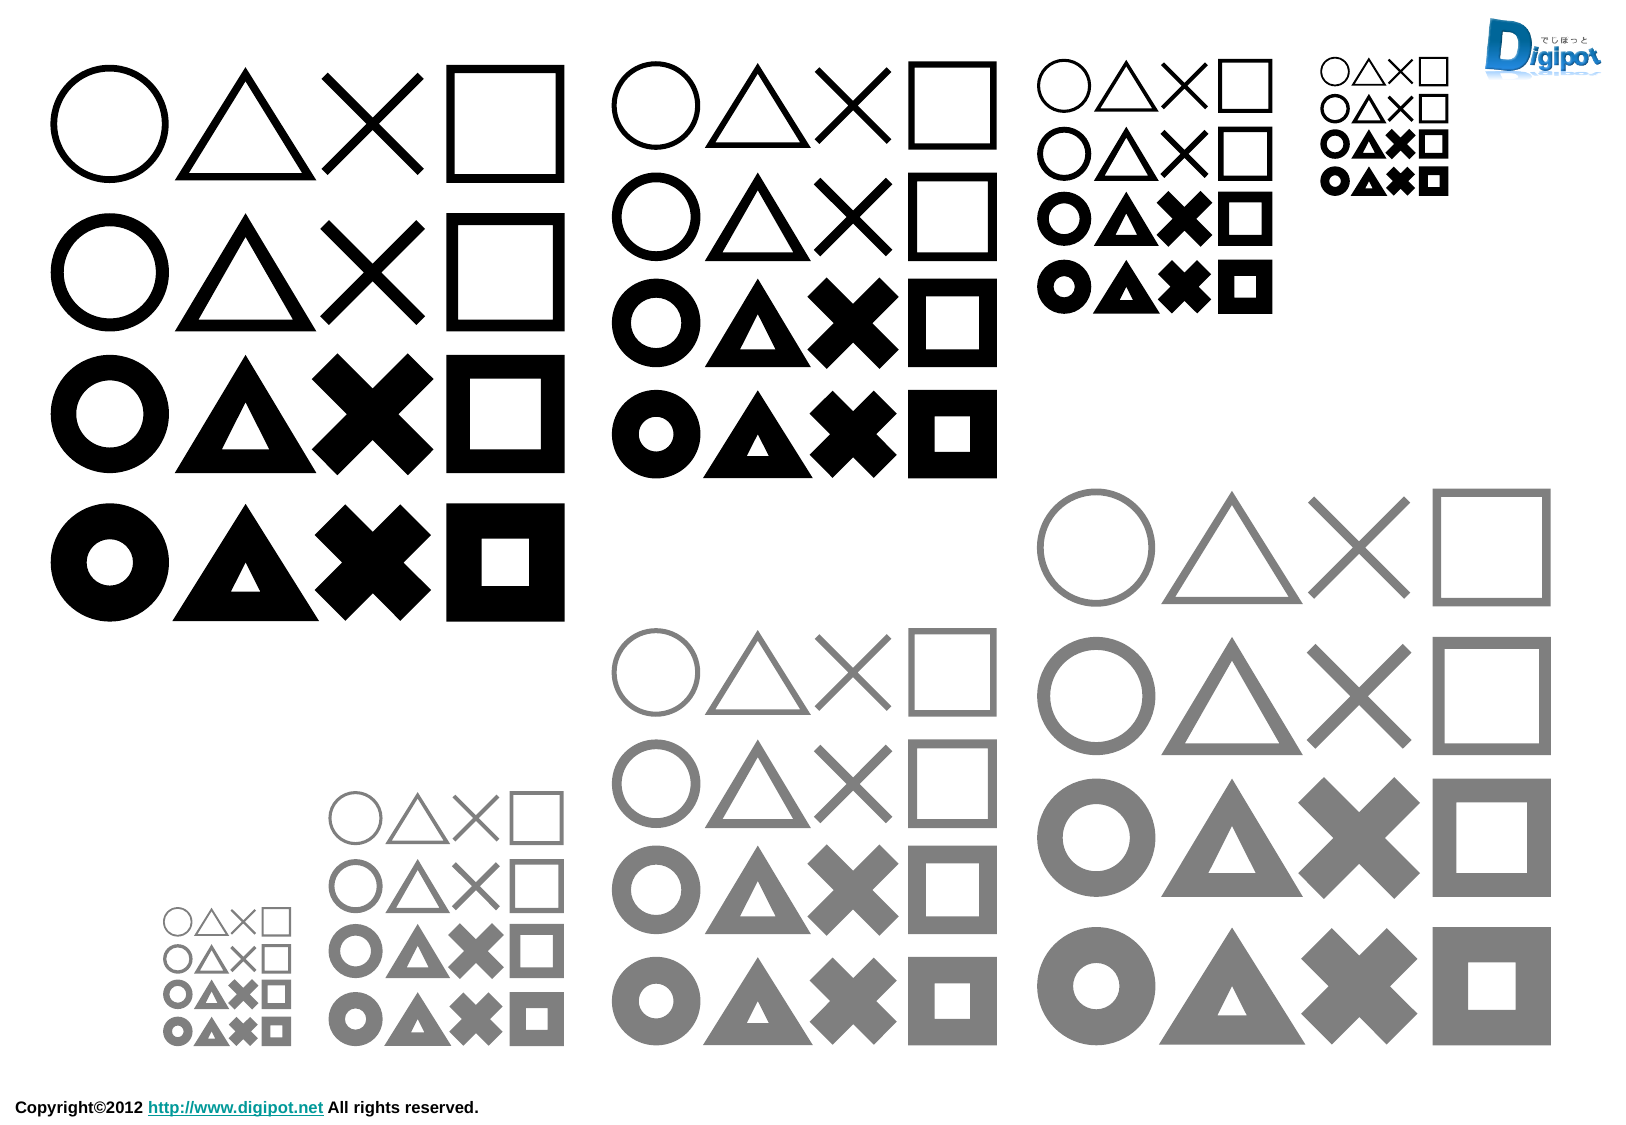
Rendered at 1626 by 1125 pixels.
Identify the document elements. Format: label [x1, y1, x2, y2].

text_box [1036, 479, 1552, 1047]
text_box [162, 904, 292, 1047]
text_box [1036, 54, 1273, 315]
text_box [1320, 54, 1449, 197]
text_box [328, 786, 564, 1047]
text_box [50, 55, 565, 624]
text_box [611, 621, 997, 1047]
text_box [611, 54, 997, 480]
picture [1485, 18, 1602, 82]
